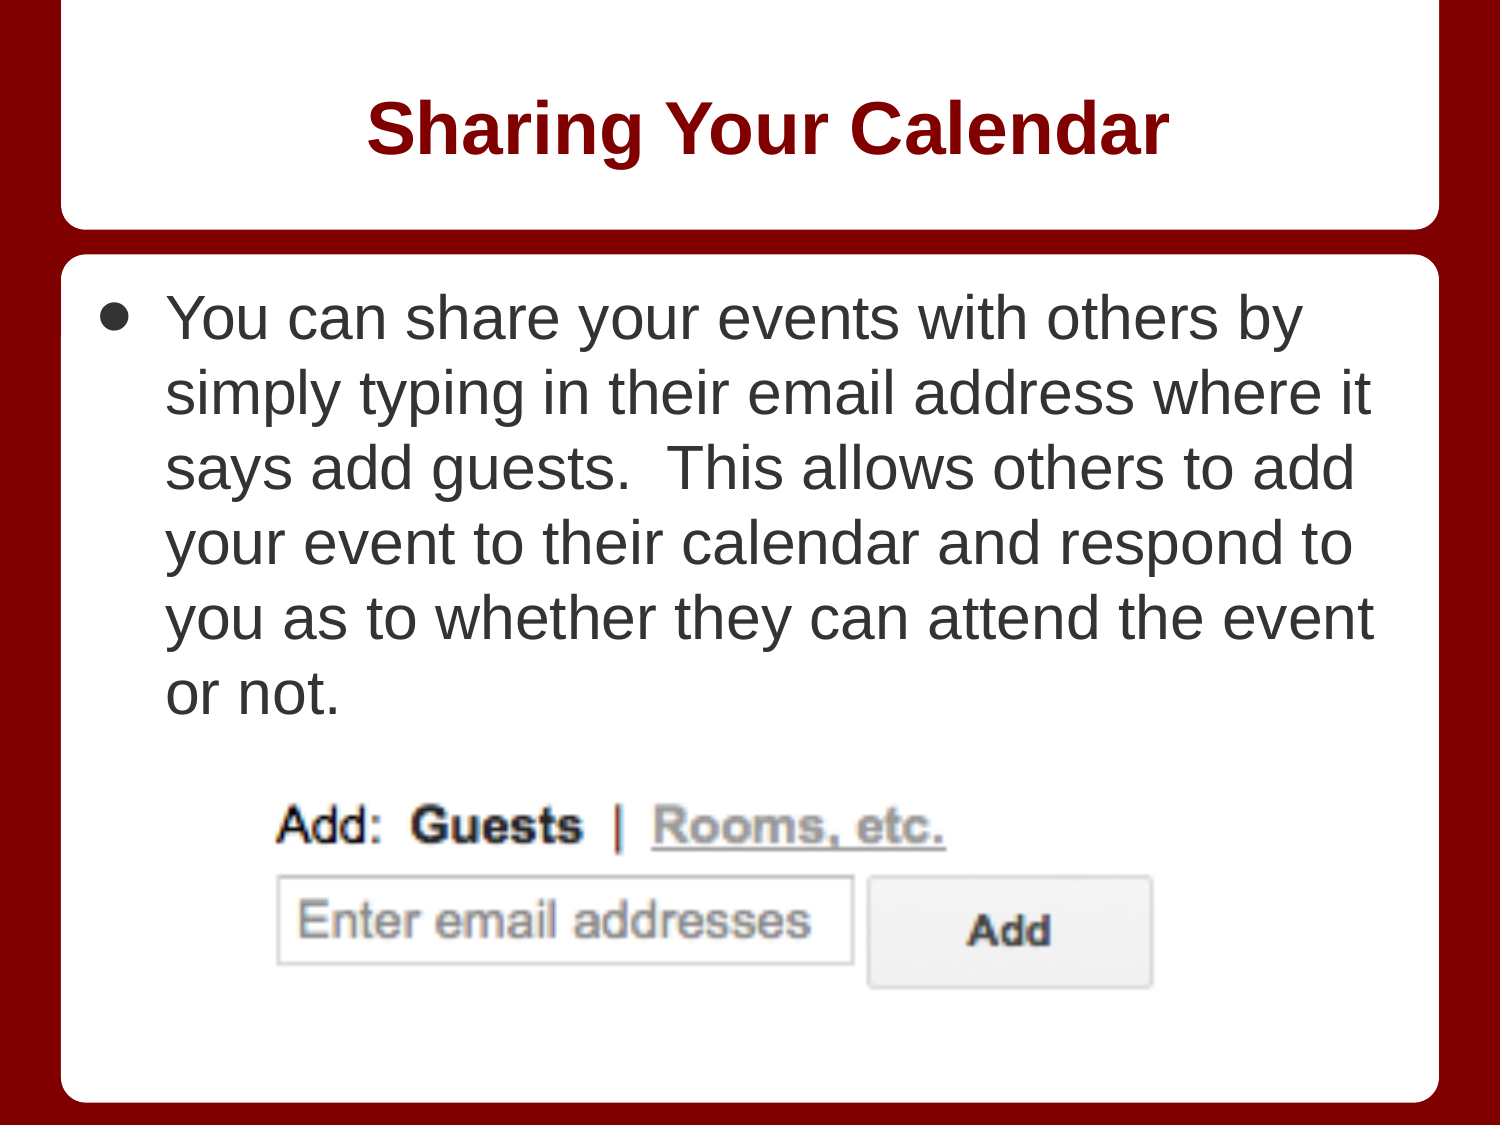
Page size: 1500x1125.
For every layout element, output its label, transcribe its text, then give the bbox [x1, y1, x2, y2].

title Sharing Your Calendar [75, 15, 1425, 234]
text_box [234, 734, 1207, 1058]
list You can share your events with others by simply typing in their email address where it says add guests. This allows others to add your event to their calendar and respond to you as to whether they can attend the event or not. [75, 262, 1425, 931]
